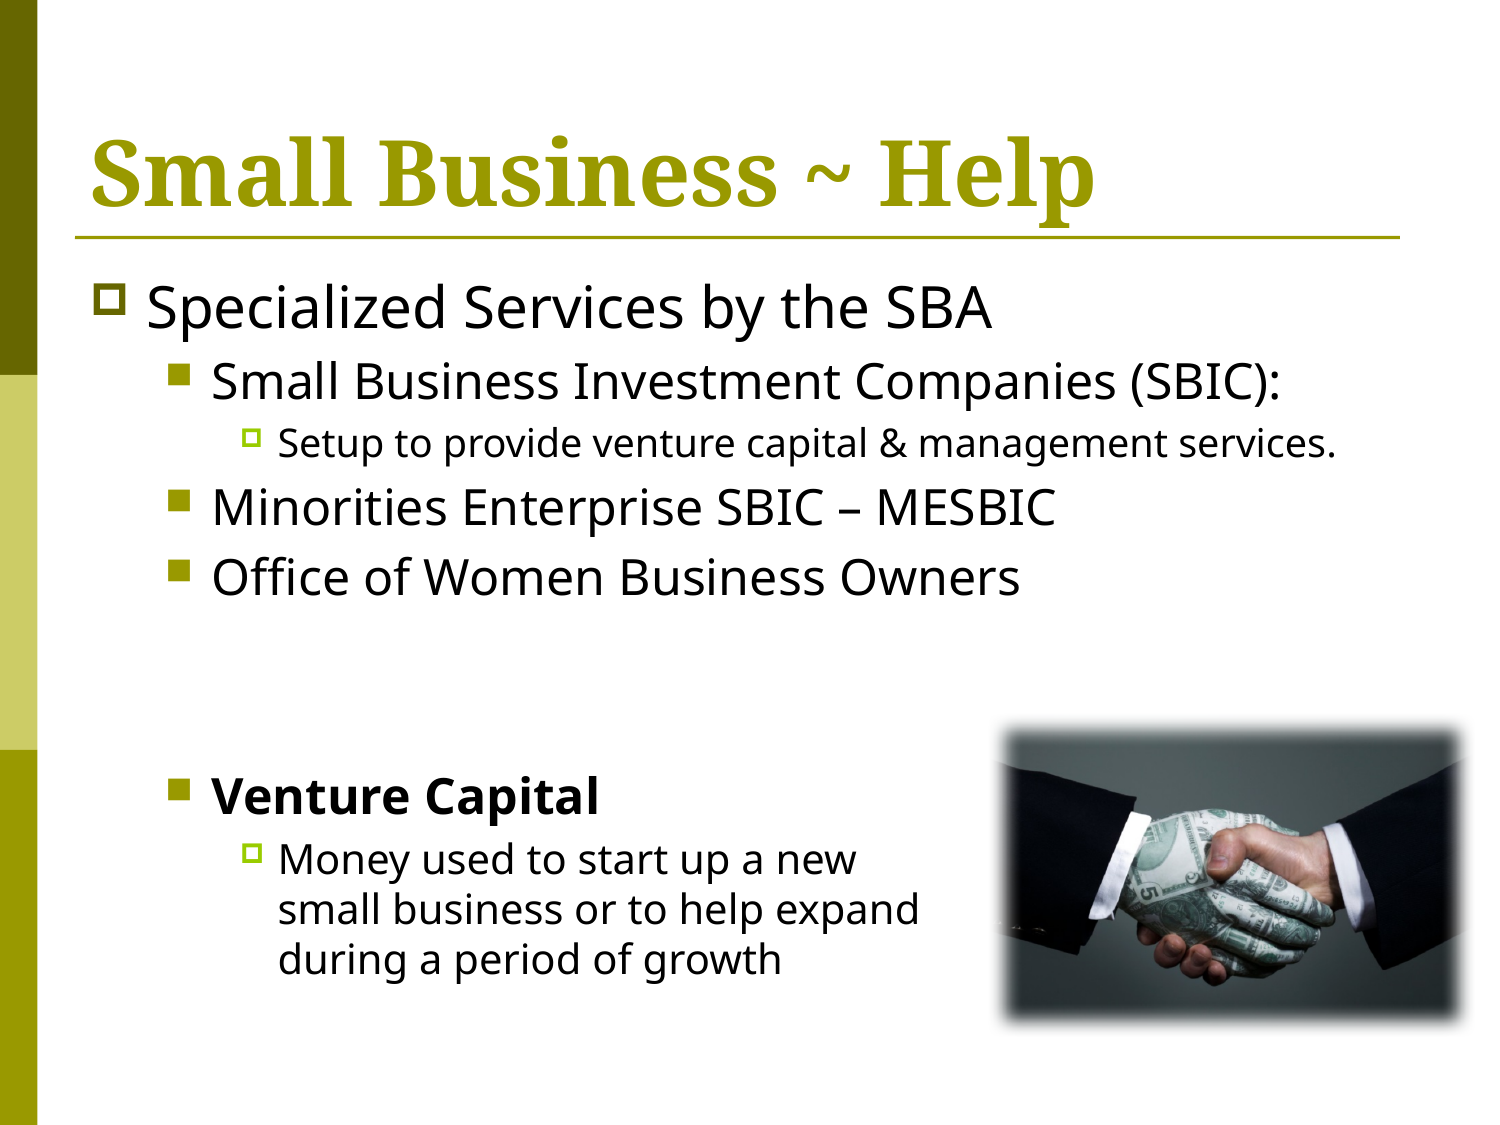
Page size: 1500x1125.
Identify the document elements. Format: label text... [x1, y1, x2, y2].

list Specialized Services by the SBA Small Business Investment Companies (SBIC): Setup to provide venture capital & management services. Minorities Enterprise SBIC – MESBIC Office of Women Business Owners Venture Capital Money used to start up a new small business or to help expand during a period of growth [74, 262, 1463, 1006]
picture [987, 712, 1476, 1038]
title Small Business ~ Help [74, 45, 1426, 233]
